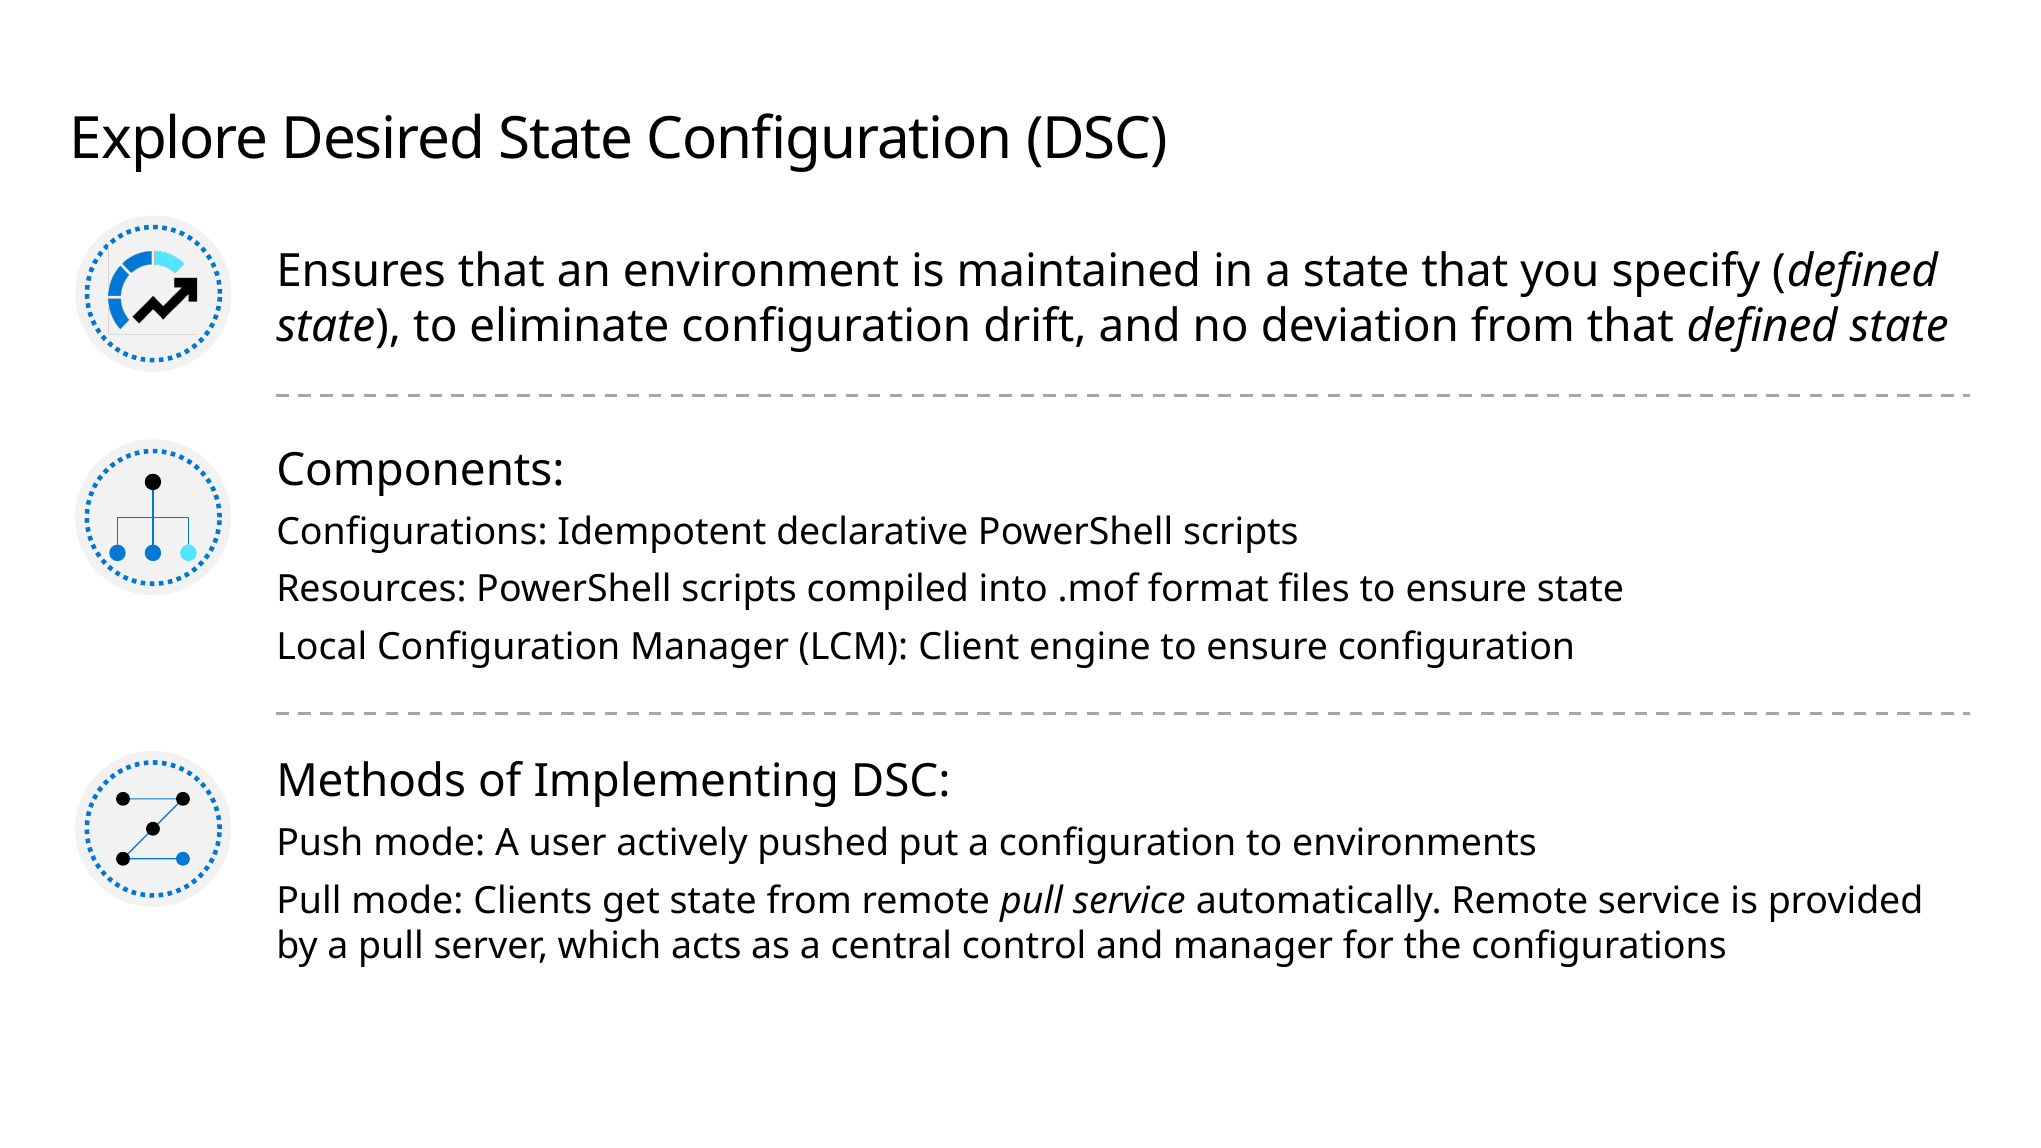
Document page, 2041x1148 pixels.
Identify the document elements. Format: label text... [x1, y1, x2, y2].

picture [74, 214, 232, 372]
text_box Ensures that an environment is maintained in a state that you specify (defined state), to eliminate configuration drift, and no deviation from that defined state [276, 240, 1970, 351]
picture [74, 438, 232, 596]
text_box Methods of Implementing DSC: Push mode: A user actively pushed put a configuration to environments Pull mode: Clients get state from remote pull service automatically. Remote service is provided by a pull server, which acts as a central control and manager for the configurations [276, 750, 1970, 996]
title Explore Desired State Configuration (DSC) [70, 103, 1969, 172]
text_box Components: Configurations: Idempotent declarative PowerShell scripts Resources: PowerShell scripts compiled into .mof format files to ensure state Local Configuration Manager (LCM): Client engine to ensure configuration [276, 439, 1970, 667]
picture [74, 750, 232, 907]
